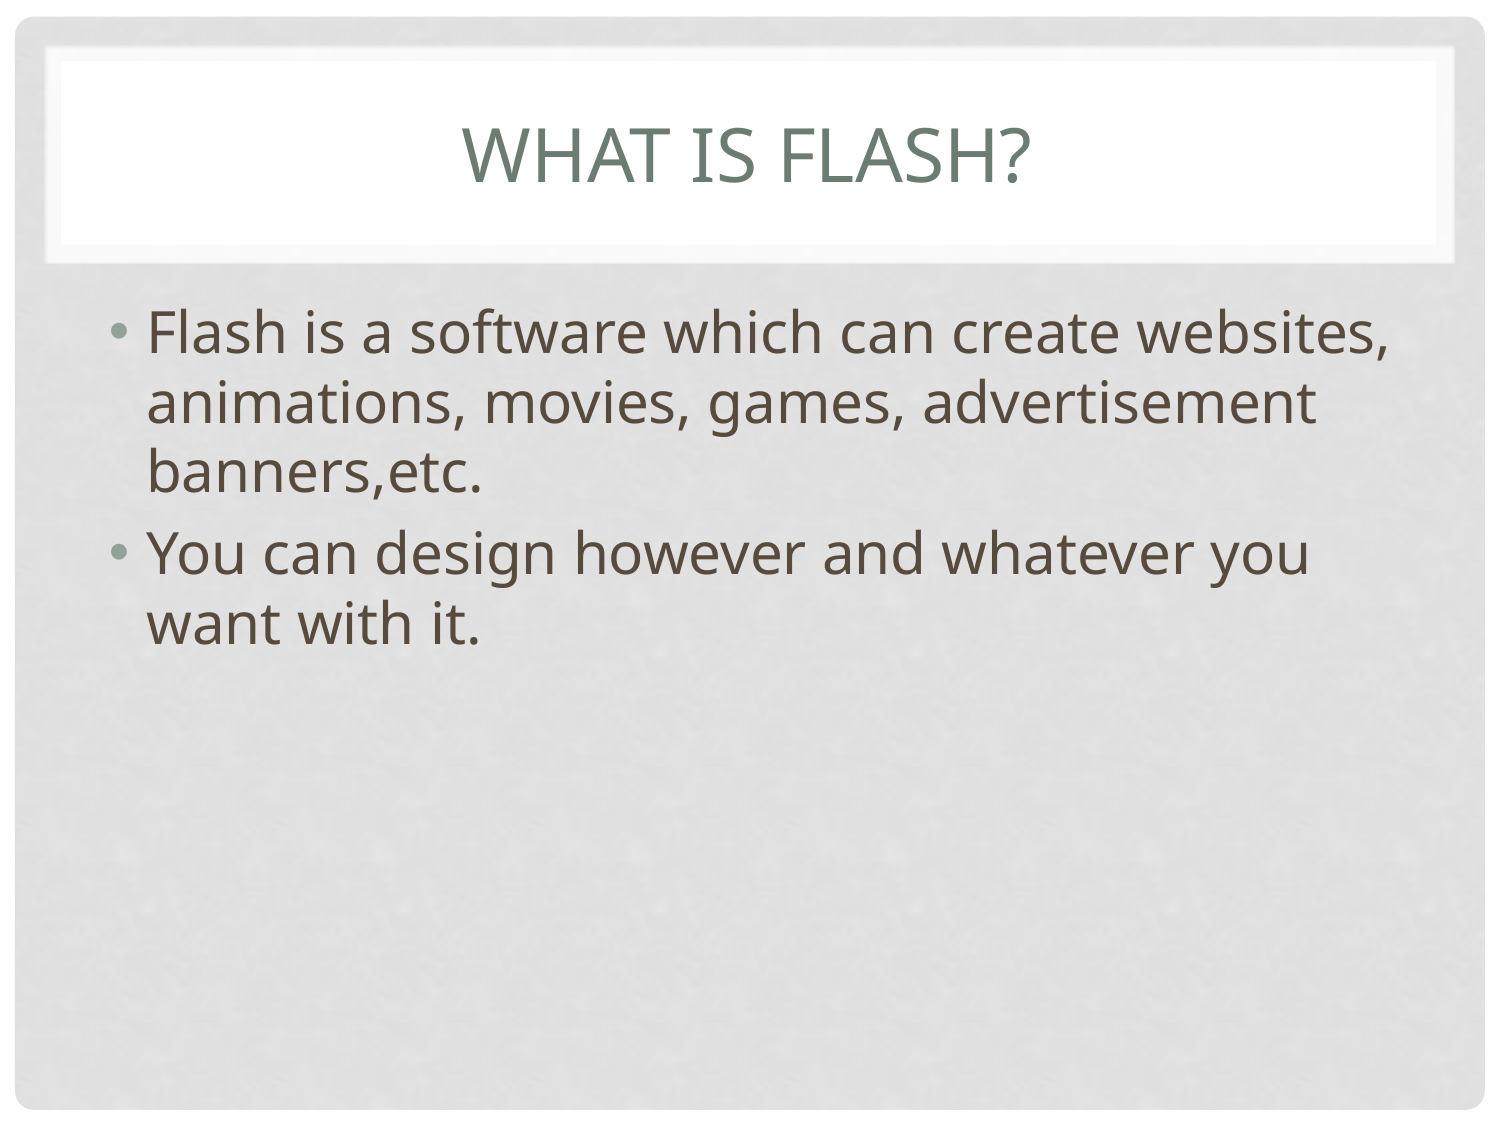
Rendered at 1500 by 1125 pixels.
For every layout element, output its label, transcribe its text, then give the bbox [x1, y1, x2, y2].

list Flash is a software which can create websites, animations, movies, games, advertisement banners,etc. You can design however and whatever you want with it. [75, 287, 1425, 1005]
title What is Flash? [69, 66, 1425, 238]
